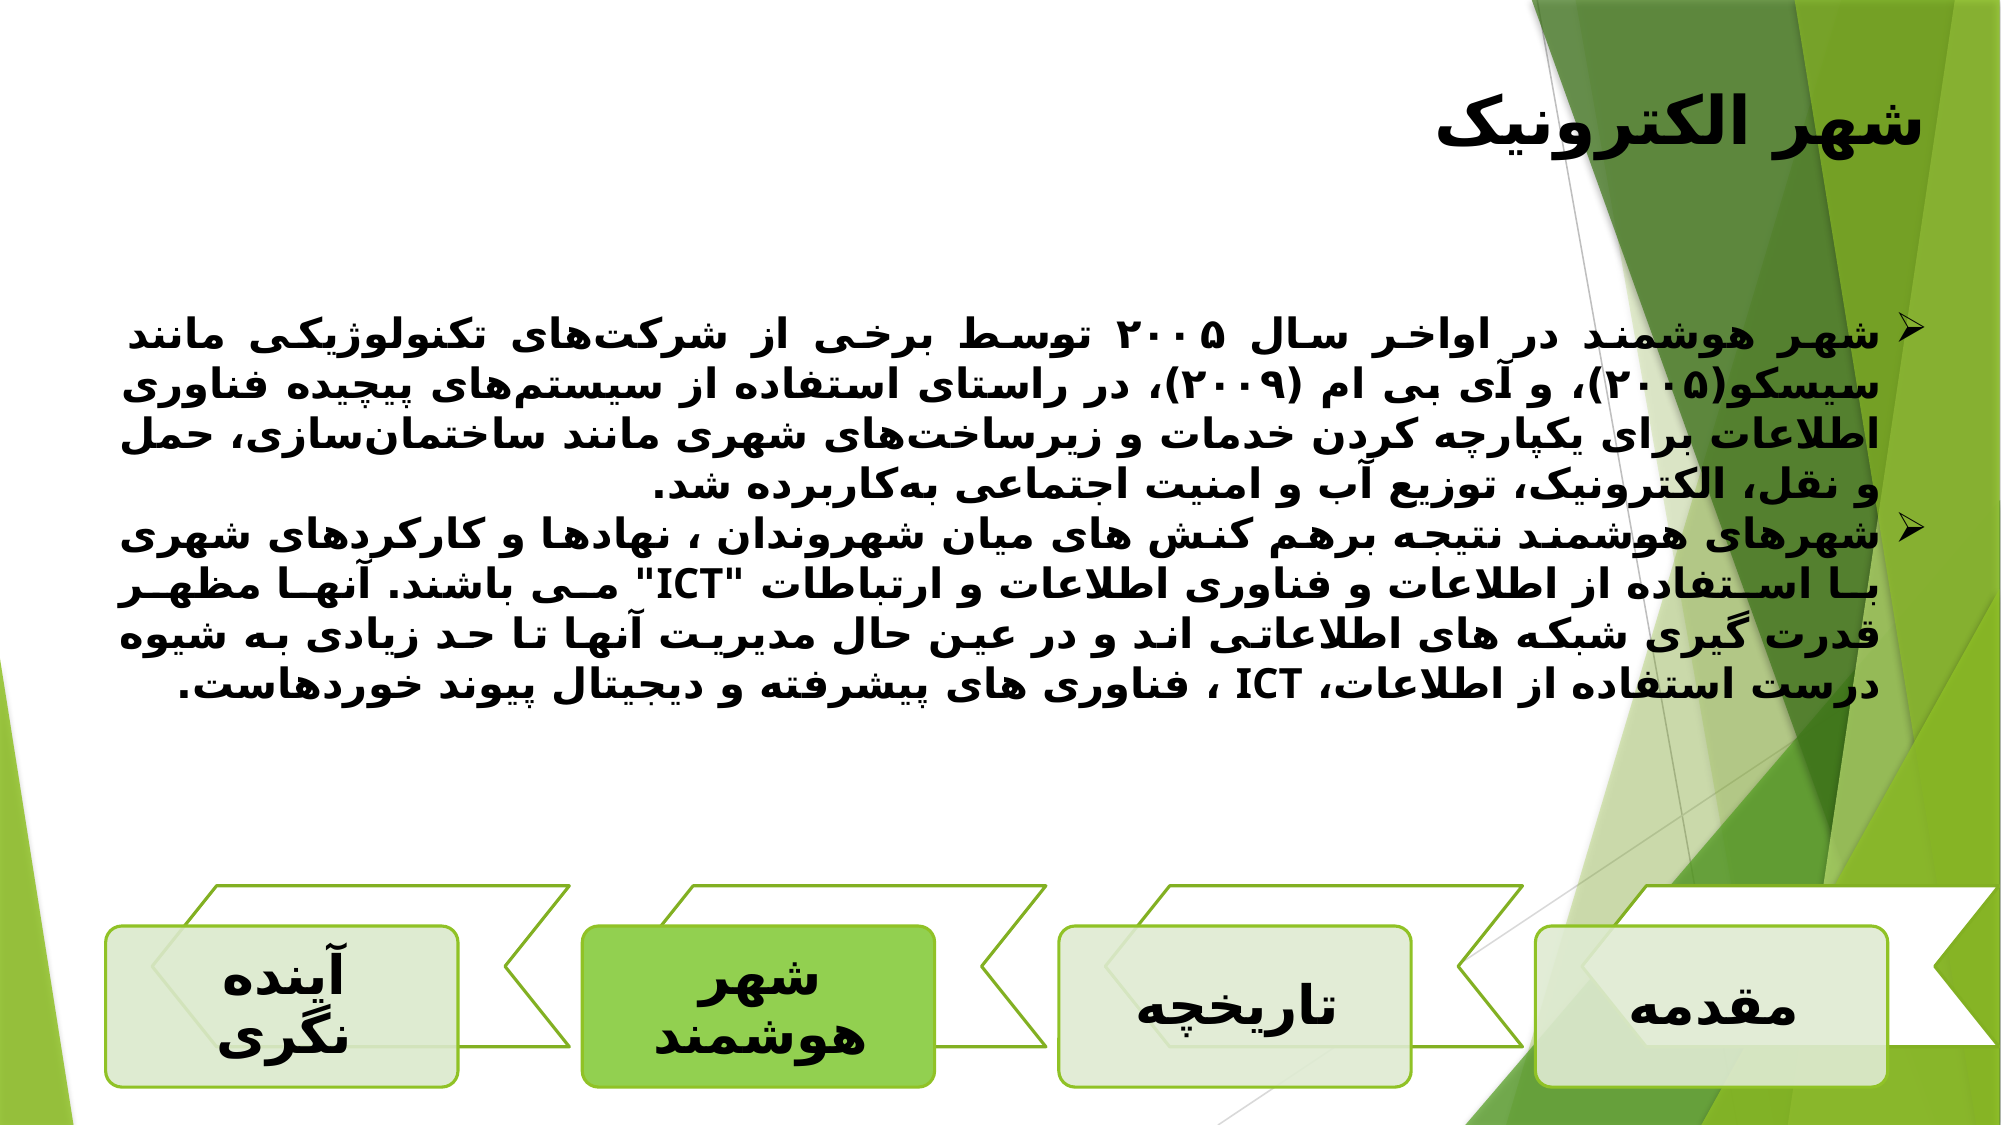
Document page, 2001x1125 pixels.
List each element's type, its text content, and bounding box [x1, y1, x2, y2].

text_box شهر الکترونیک [1077, 70, 1942, 166]
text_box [104, 827, 2000, 1125]
text_box شهر هوشمند در اواخر سال ۲۰۰۵ توسط برخی از شرکت‌های تکنولوژیکی مانند سیسکو(۲۰۰۵)، و آی بی ام (۲۰۰۹)، در راستای استفاده از سیستم‌های پیچیده فناوری اطلاعات برای یکپارچه کردن خدمات و زیرساخت‌های شهری مانند ساختمان‌سازی، حمل ‌و‌ نقل، الکترونیک، توزیع آب و امنیت اجتماعی به‌کاربرده شد. شهرهای هوشمند نتیجه برهم کنش های میان شهروندان ، نهادها و کارکردهای شهری با استفاده از اطلاعات و فناوری اطلاعات و ارتباطات "ICT" می باشند. آنها مظهر قدرت گیری شبکه های اطلاعاتی اند و در عین حال مدیریت آنها تا حد زیادی به شیوه درست استفاده از اطلاعات، ICT ، فناوری های پیشرفته و دیجیتال پیوند خوردهاست. [104, 299, 1943, 715]
